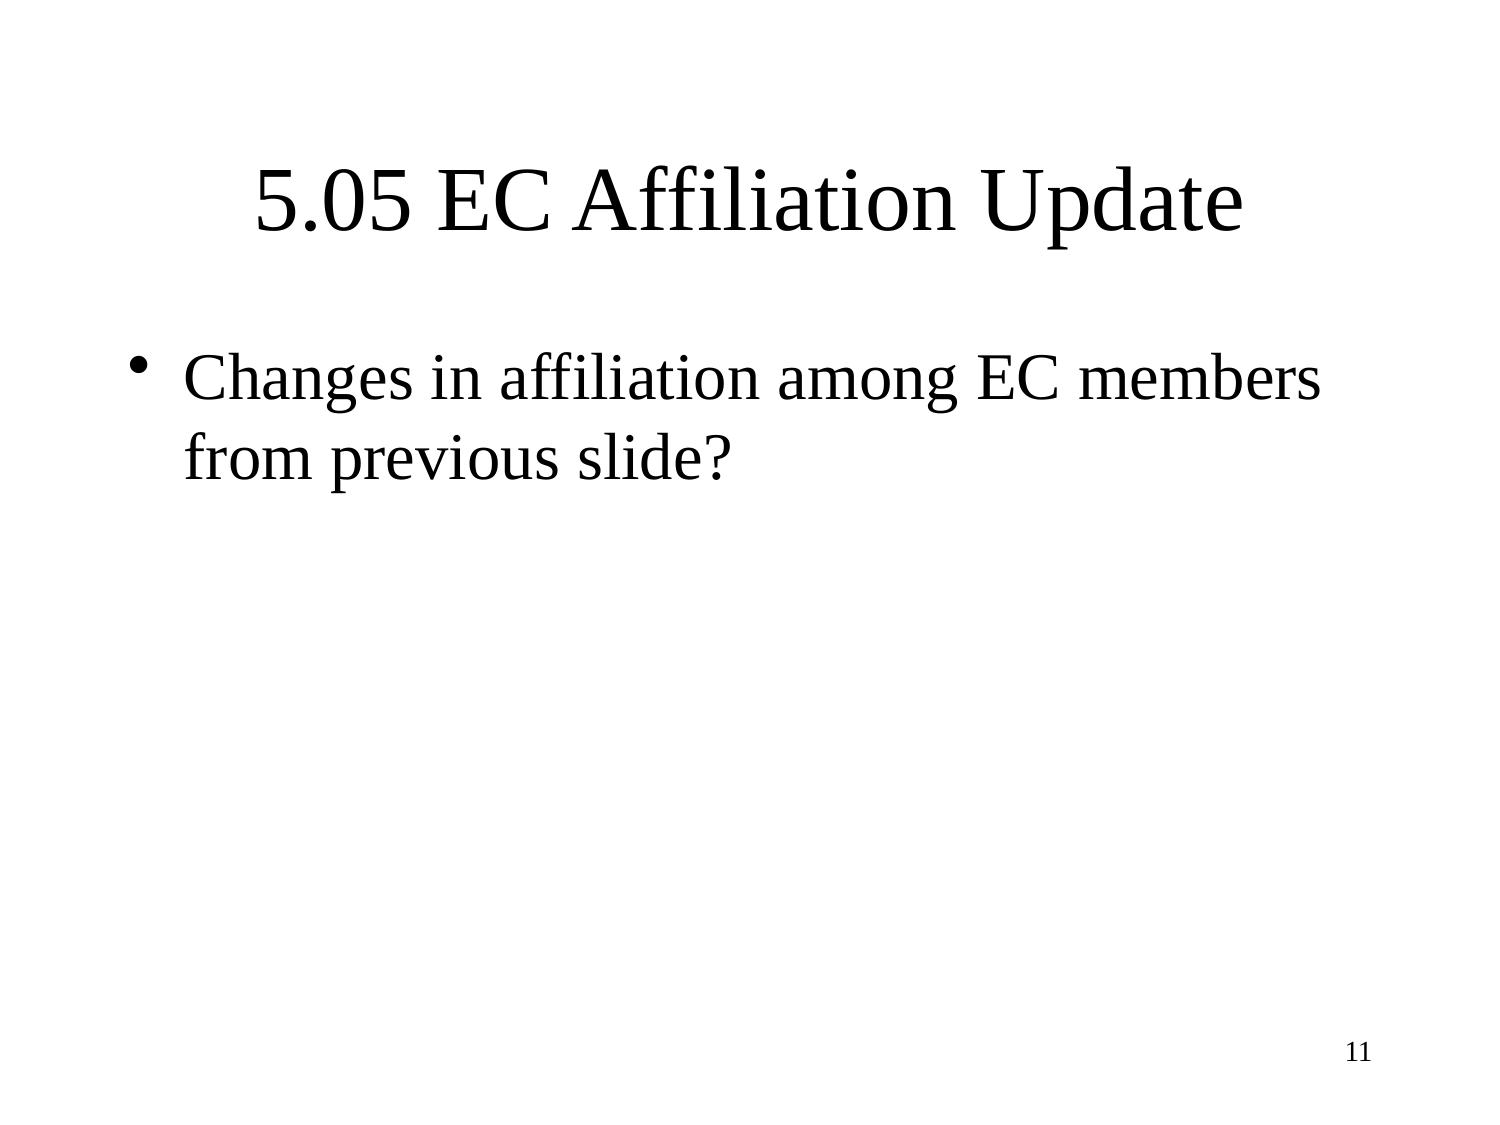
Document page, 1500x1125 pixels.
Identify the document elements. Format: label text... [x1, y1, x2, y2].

list Changes in affiliation among EC members from previous slide? [112, 324, 1388, 1001]
slide_number 11 [1074, 1024, 1388, 1101]
title 5.05 EC Affiliation Update [112, 99, 1388, 288]
